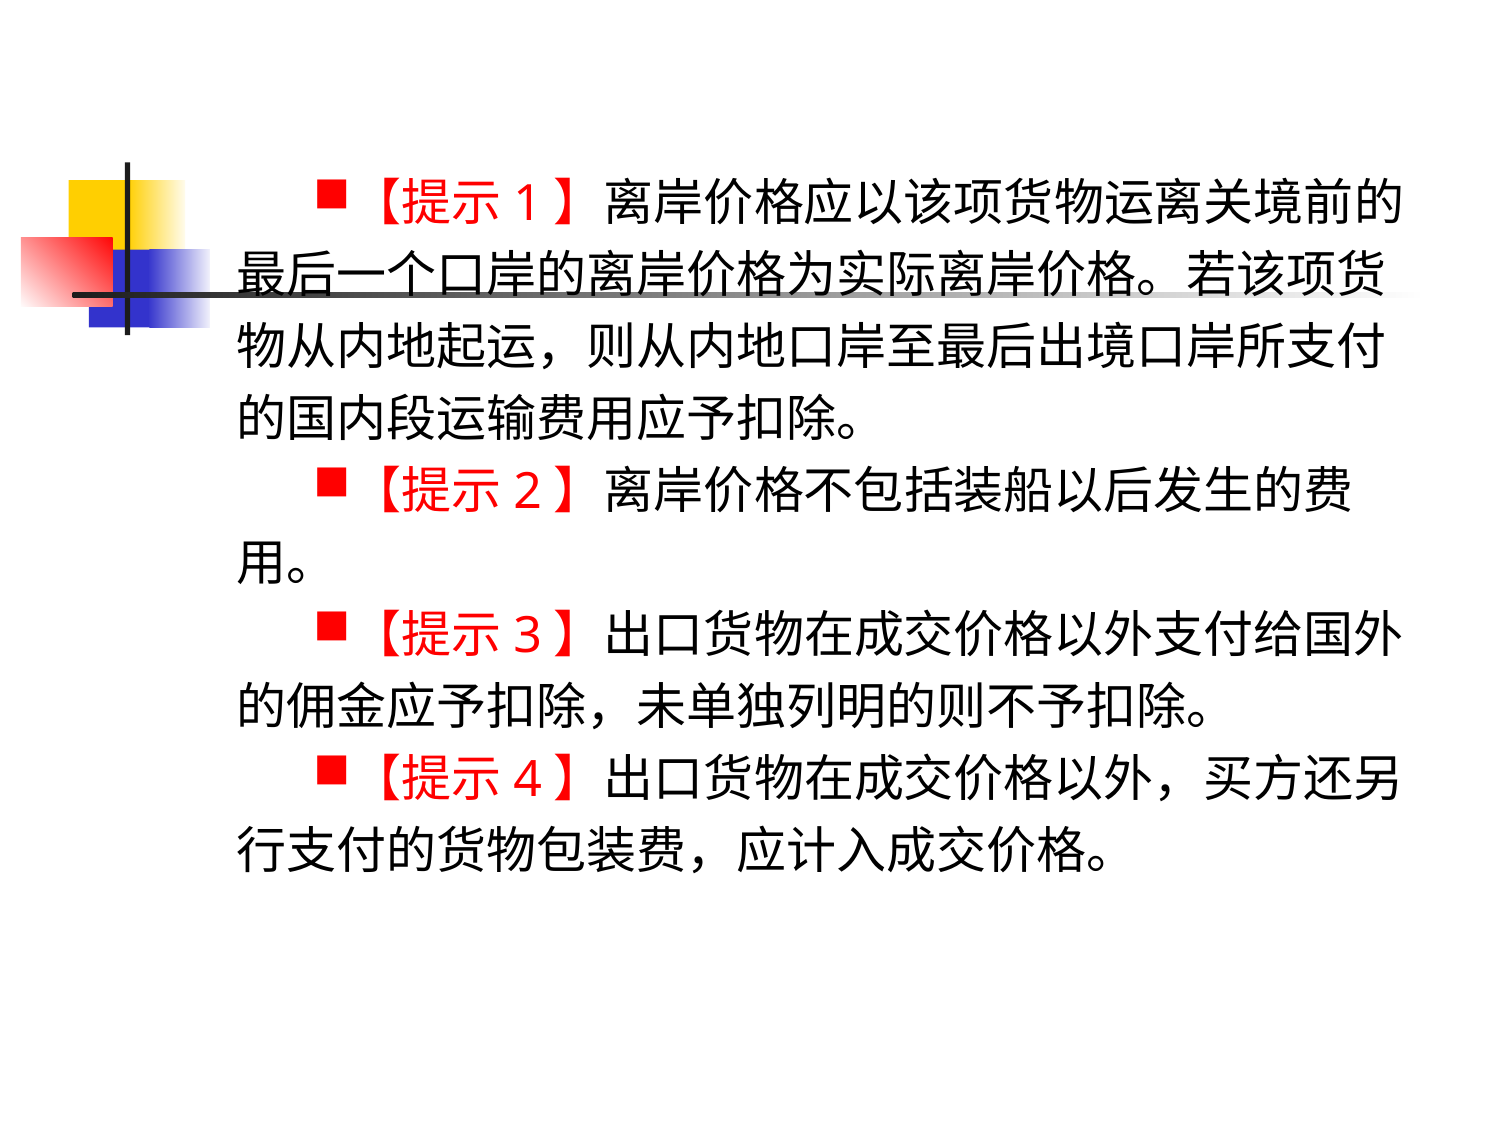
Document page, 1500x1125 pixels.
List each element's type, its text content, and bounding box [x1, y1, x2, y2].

list 【提示1】离岸价格应以该项货物运离关境前的最后一个口岸的离岸价格为实际离岸价格。若该项货物从内地起运，则从内地口岸至最后出境口岸所支付的国内段运输费用应予扣除。 【提示2】离岸价格不包括装船以后发生的费用。 【提示3】出口货物在成交价格以外支付给国外的佣金应予扣除，未单独列明的则不予扣除。 【提示4】出口货物在成交价格以外，买方还另行支付的货物包装费，应计入成交价格。 [165, 151, 1441, 827]
